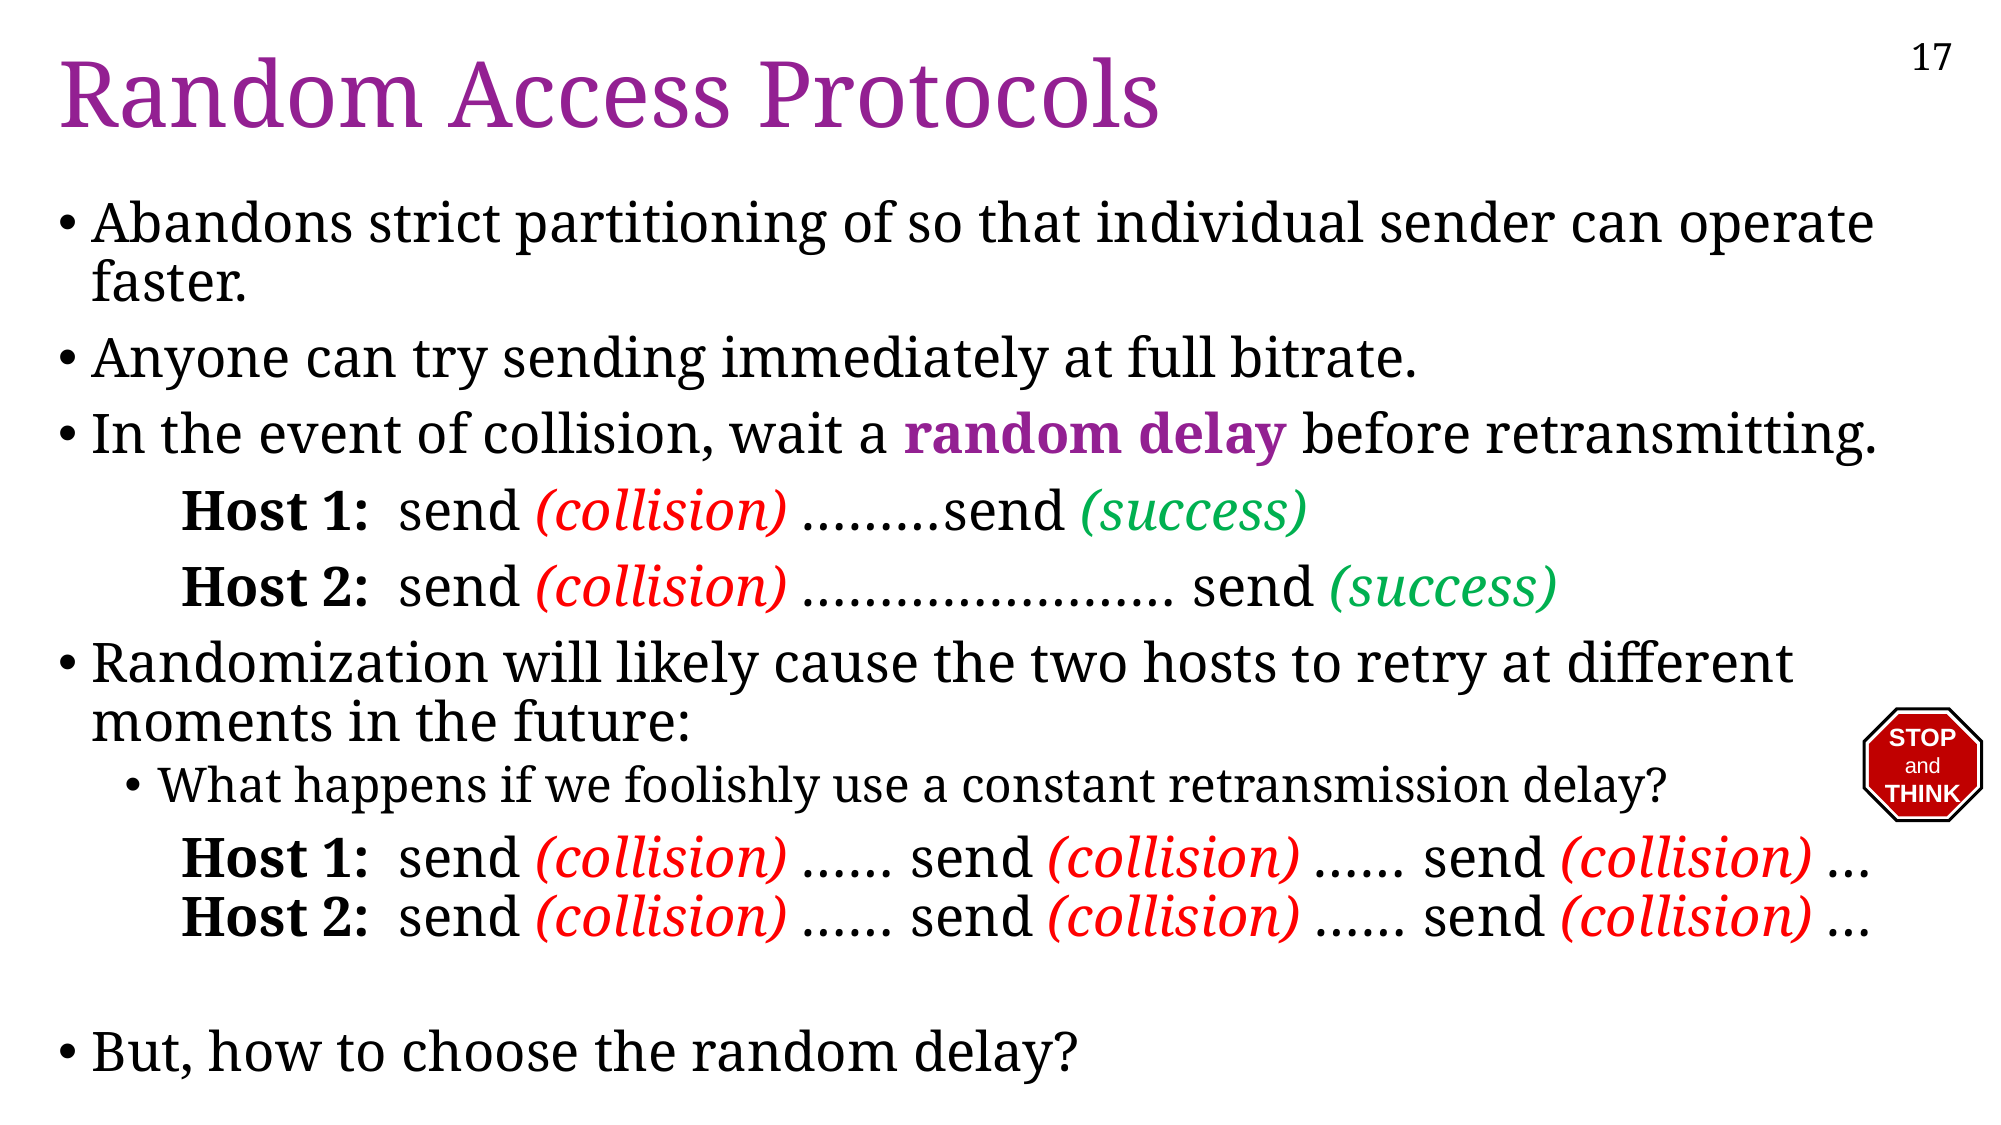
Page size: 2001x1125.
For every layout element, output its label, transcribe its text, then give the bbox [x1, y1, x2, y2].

list Abandons strict partitioning of so that individual sender can operate faster. Anyone can try sending immediately at full bitrate. In the event of collision, wait a random delay before retransmitting. Host 1: send (collision) ………send (success) Host 2: send (collision) …………………… send (success) Randomization will likely cause the two hosts to retry at different moments in the future: What happens if we foolishly use a constant retransmission delay? Host 1: send (collision) …… send (collision) …… send (collision) … Host 2: send (collision) …… send (collision) …… send (collision) … But, how to choose the random delay? [43, 188, 1953, 1106]
title Random Access Protocols [43, 25, 1953, 171]
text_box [1864, 708, 1982, 821]
